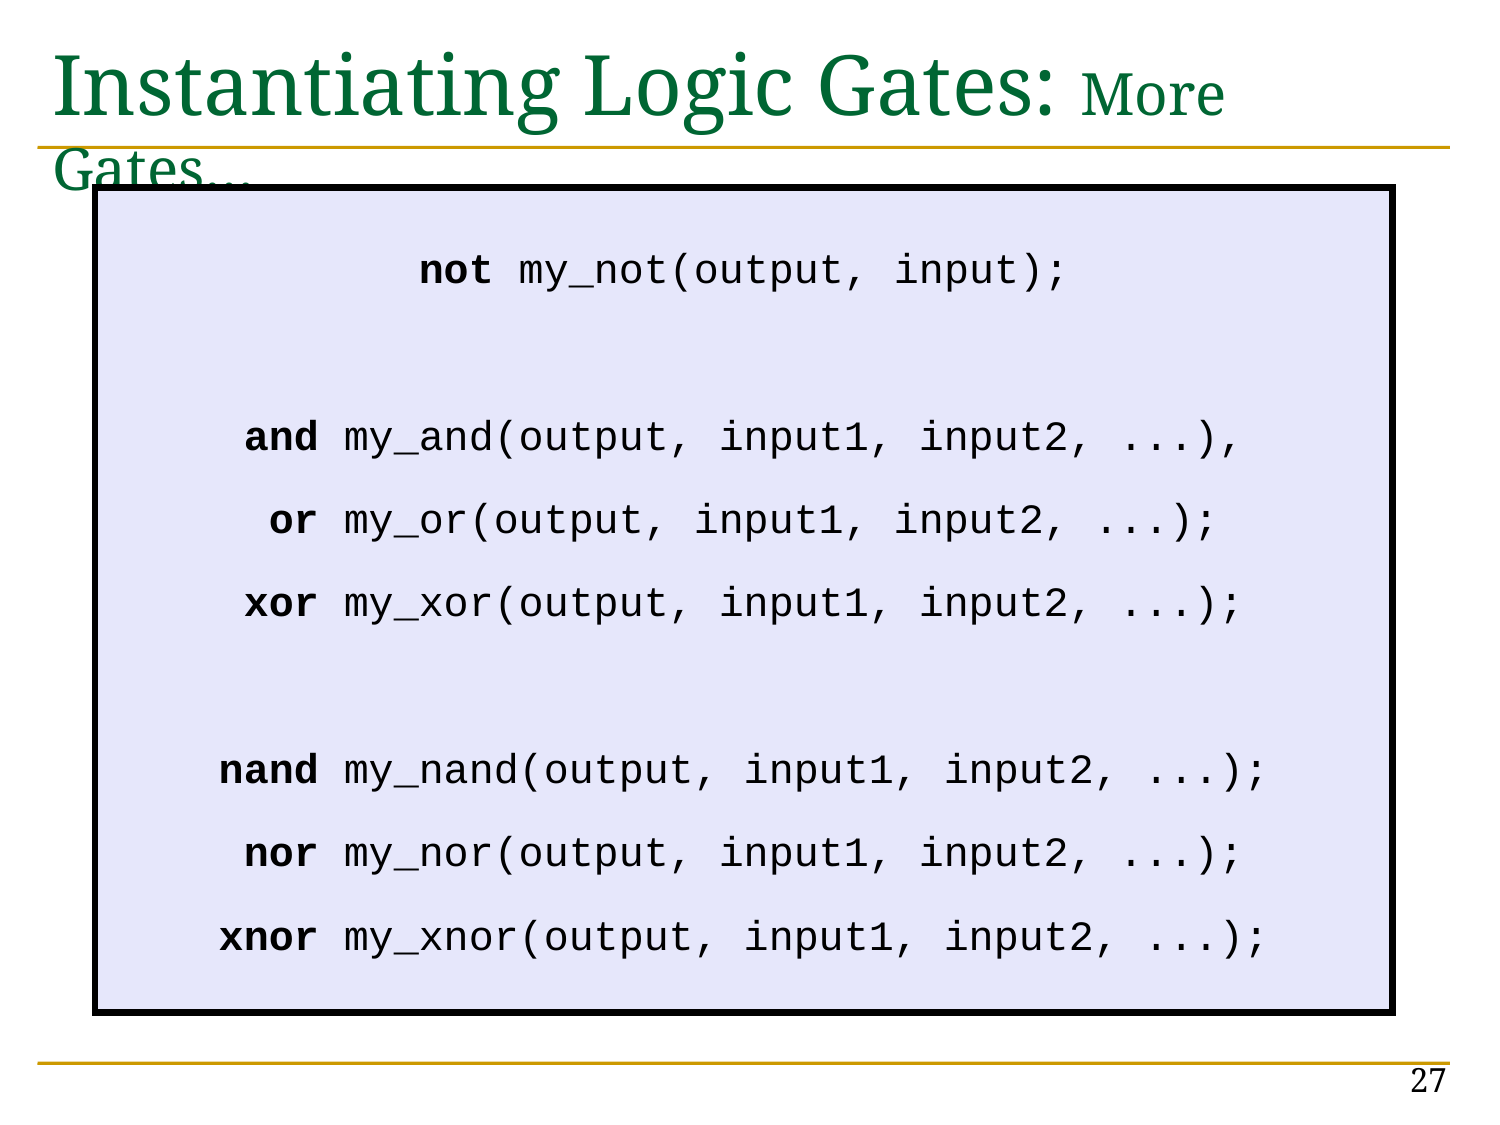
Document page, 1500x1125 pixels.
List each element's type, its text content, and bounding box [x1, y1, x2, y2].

text_box not my_not(output, input); and my_and(output, input1, input2, ...), or my_or(output, input1, input2, ...); xor my_xor(output, input1, input2, ...); nand my_nand(output, input1, input2, ...); nor my_nor(output, input1, input2, ...); xnor my_xnor(output, input1, input2, ...); [94, 187, 1393, 1013]
title Instantiating Logic Gates: More Gates… [37, 24, 1450, 200]
slide_number 27 [1111, 1036, 1462, 1112]
